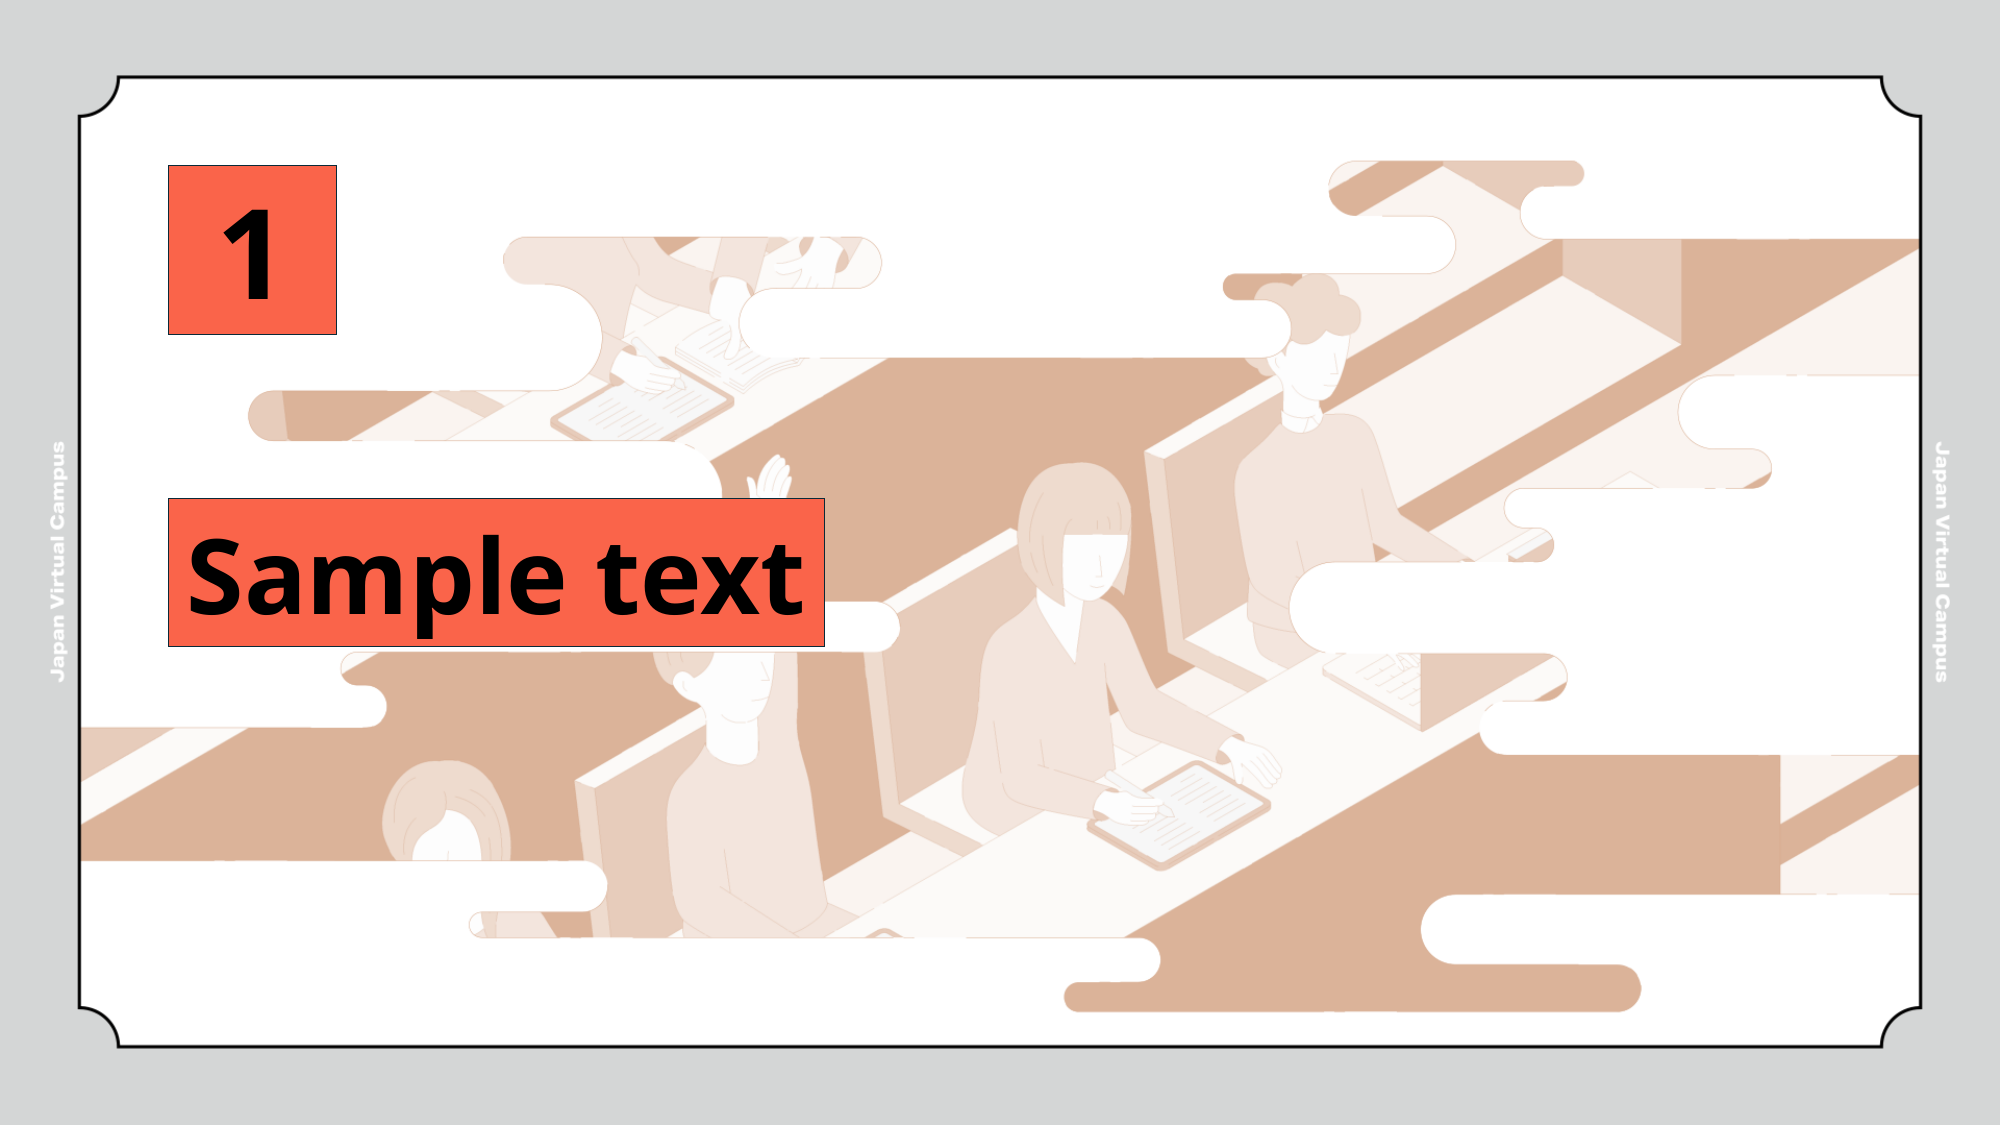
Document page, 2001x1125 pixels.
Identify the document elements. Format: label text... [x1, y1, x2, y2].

picture [0, 0, 2000, 1125]
text_box Sample text [167, 497, 826, 648]
text_box 1 [167, 164, 338, 336]
